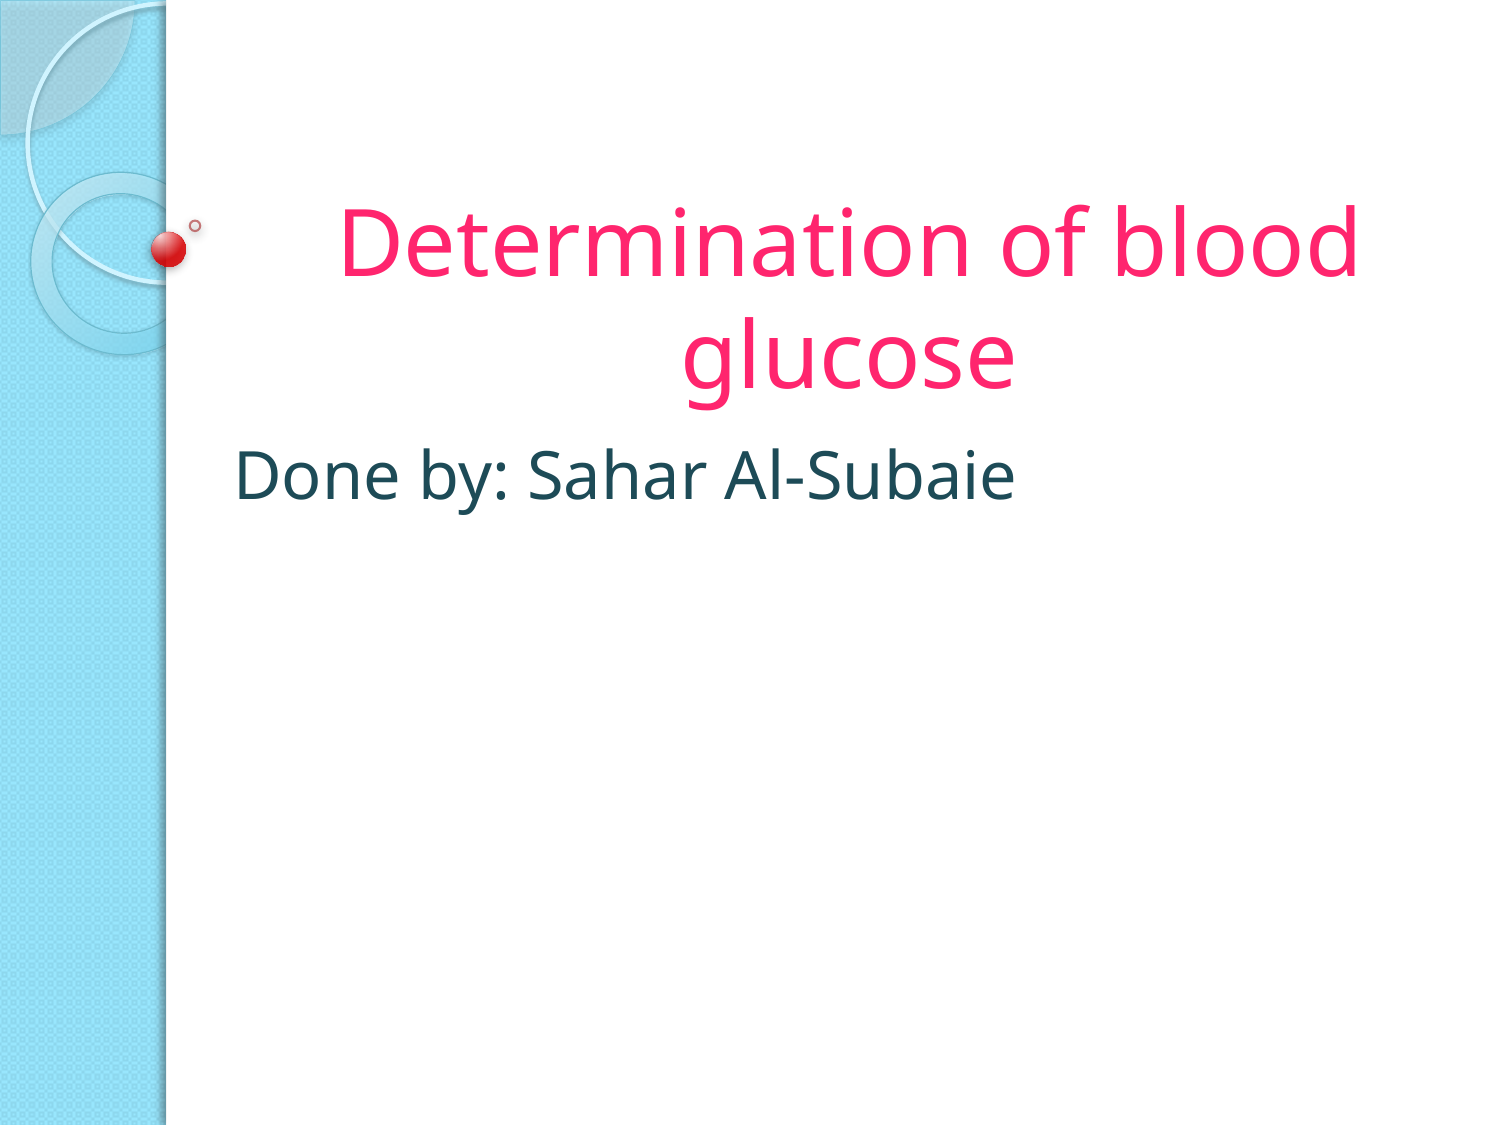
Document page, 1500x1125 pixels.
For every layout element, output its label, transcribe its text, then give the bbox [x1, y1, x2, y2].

subtitle Done by: Sahar Al-Subaie [218, 432, 1434, 721]
title Determination of blood glucose [242, 172, 1458, 415]
